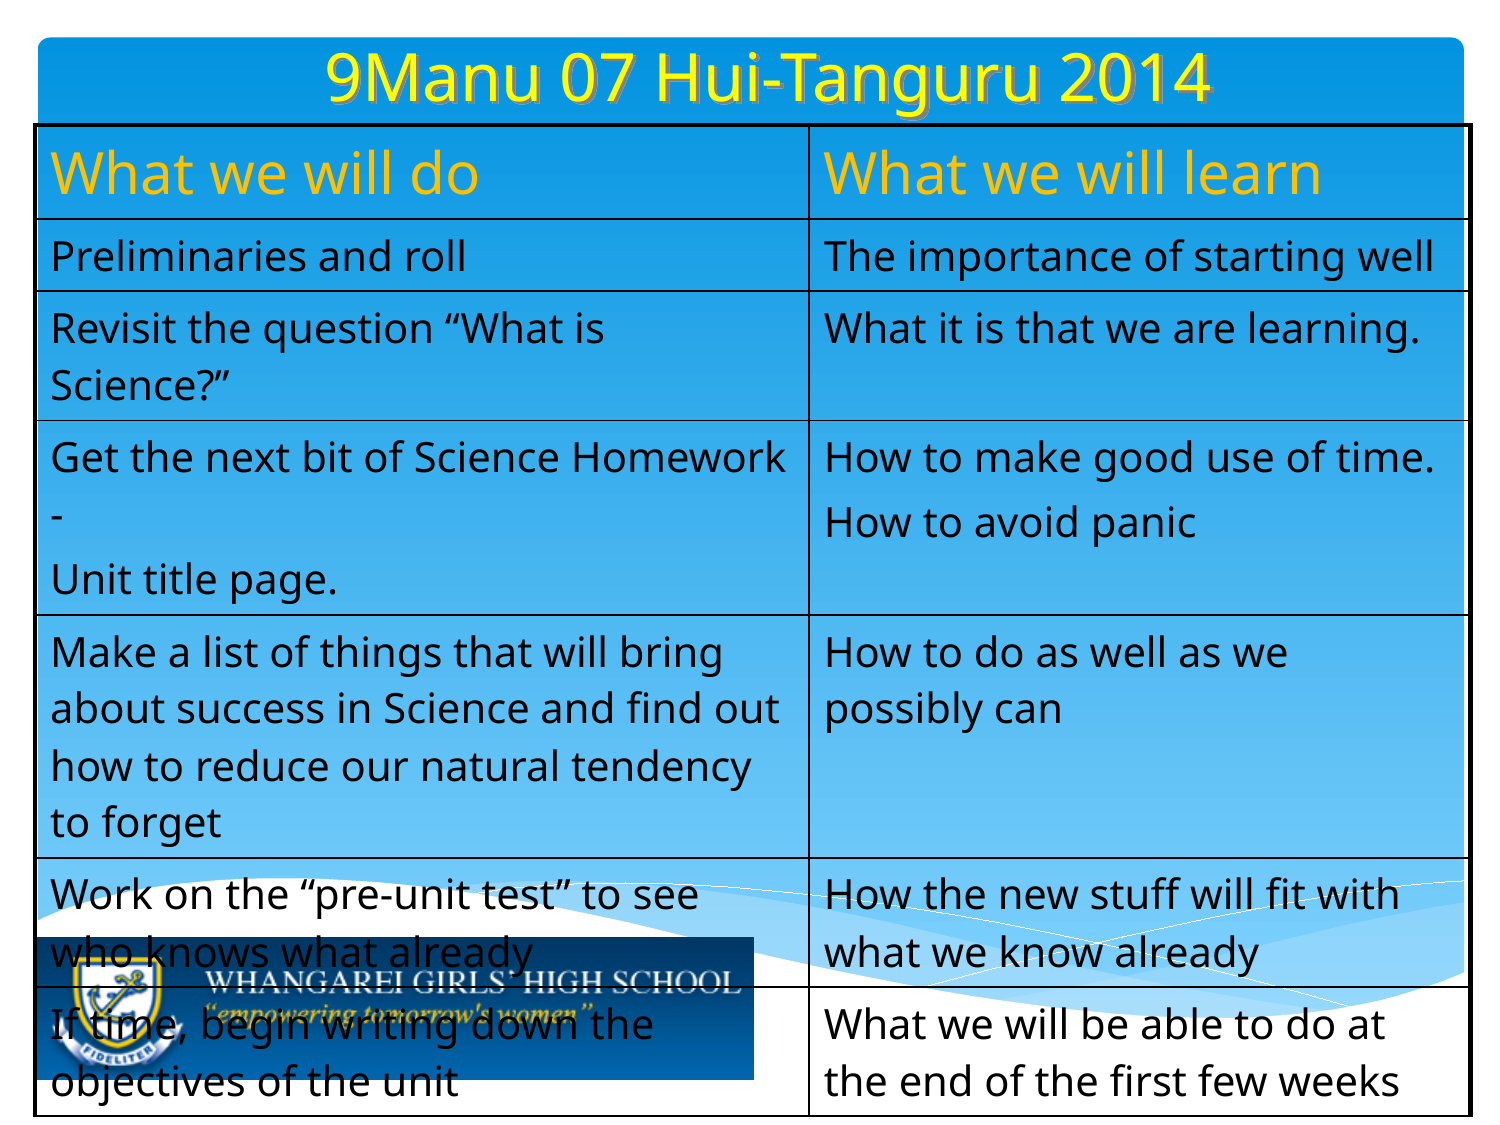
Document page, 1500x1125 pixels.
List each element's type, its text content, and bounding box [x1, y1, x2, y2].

table_header What we will do [37, 127, 808, 218]
picture [37, 937, 754, 1080]
table_cell What we will be able to do at the end of the first few weeks [810, 988, 1468, 1115]
text_box 9Manu 07 Hui-Tanguru 2014 [162, 24, 1375, 123]
table_cell How to make good use of time. How to avoid panic [810, 421, 1468, 614]
table_cell The importance of starting well [810, 220, 1468, 290]
table_cell How the new stuff will fit with what we know already [810, 859, 1468, 986]
table_cell Make a list of things that will bring about success in Science and find out how to reduce our natural tendency to forget [37, 616, 808, 857]
table_cell Work on the “pre-unit test” to see who knows what already [37, 859, 808, 986]
table_cell Get the next bit of Science Homework - Unit title page. [37, 421, 808, 614]
table_header What we will learn [810, 127, 1468, 218]
table_cell What it is that we are learning. [810, 292, 1468, 420]
table_cell Preliminaries and roll [37, 220, 808, 290]
table_cell If time, begin writing down the objectives of the unit [37, 988, 808, 1115]
table_cell Revisit the question “What is Science?” [37, 292, 808, 420]
table_cell How to do as well as we possibly can [810, 616, 1468, 857]
